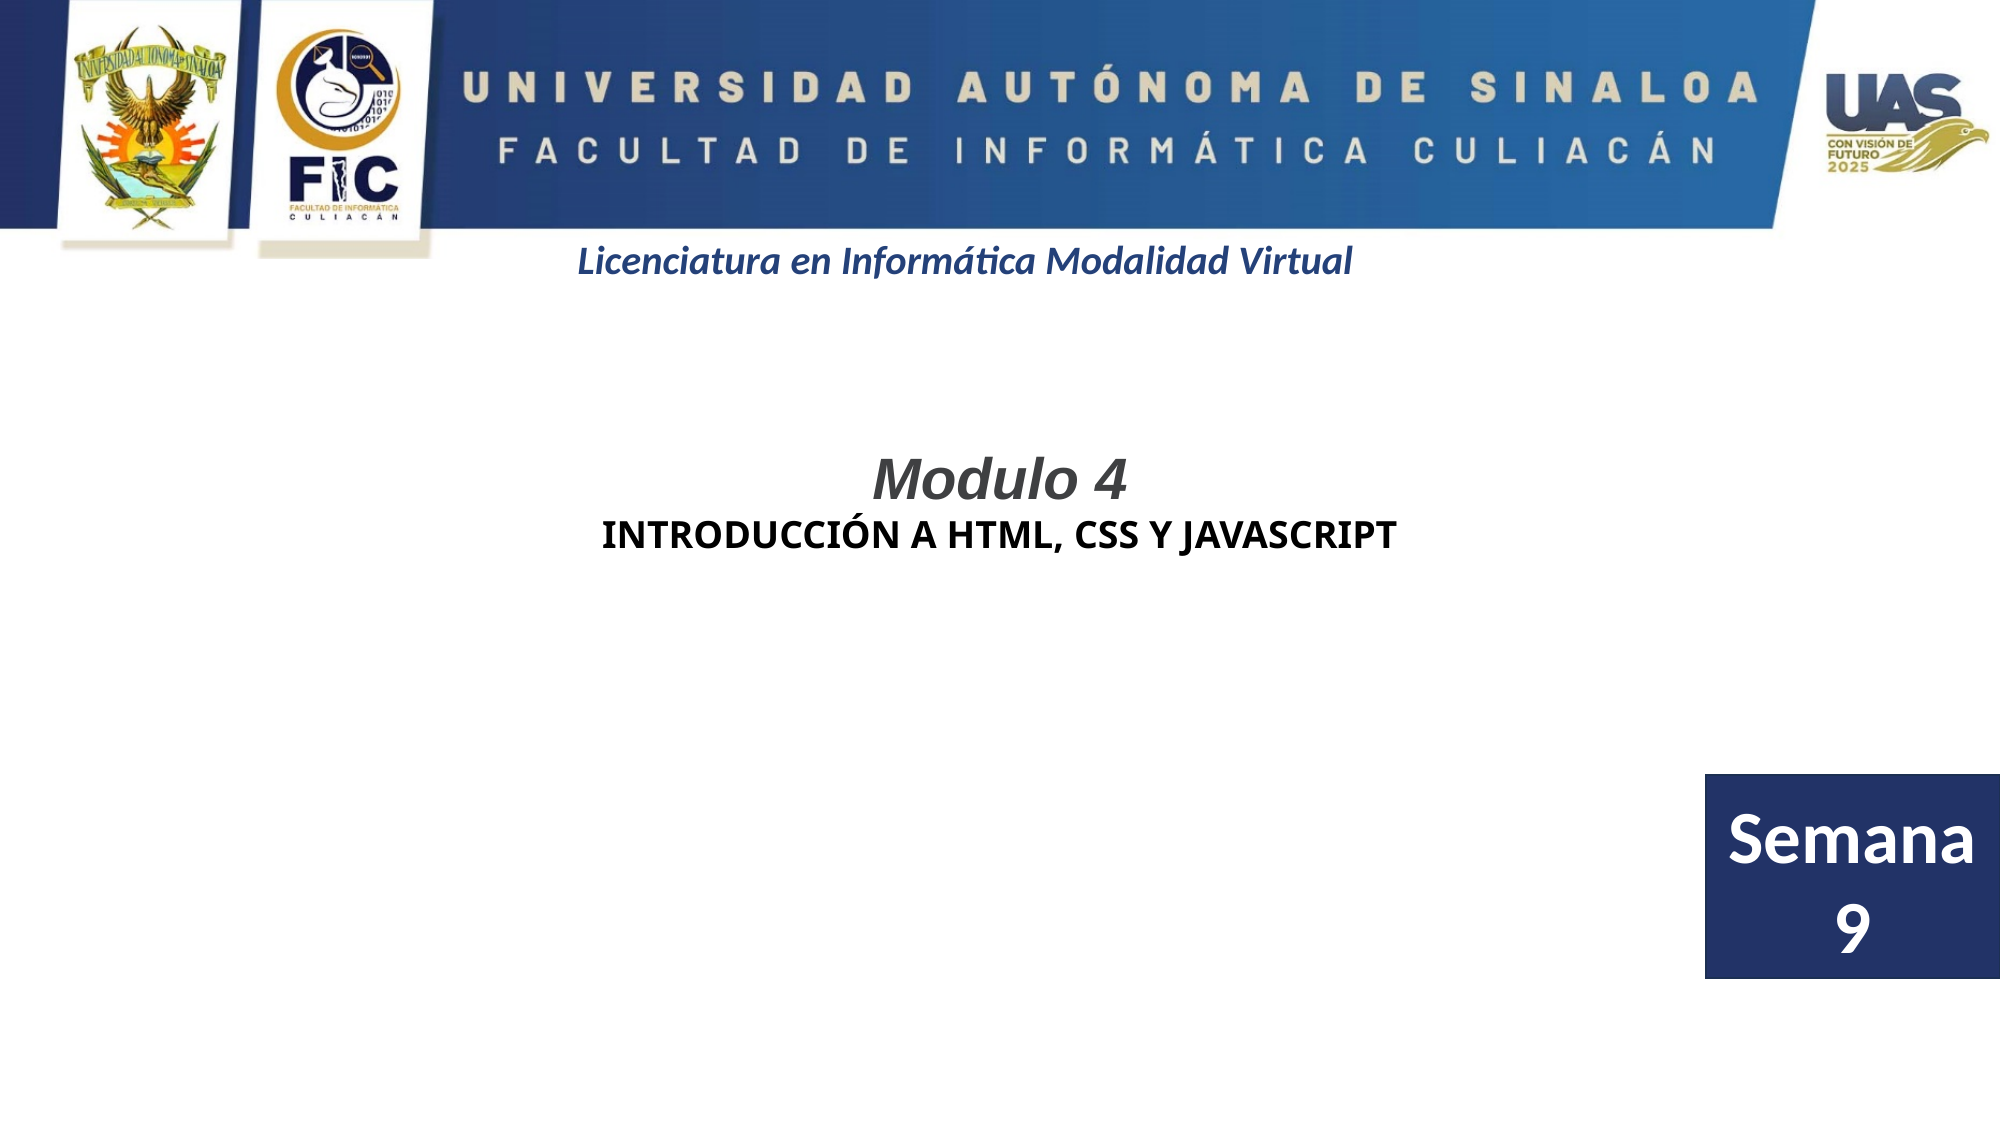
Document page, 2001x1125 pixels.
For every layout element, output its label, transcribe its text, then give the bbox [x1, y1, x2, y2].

text_box Modulo 4 INTRODUCCIÓN A HTML, CSS Y JAVASCRIPT [0, 433, 2000, 564]
picture [0, 0, 2000, 259]
text_box Semana 9 [1705, 781, 2000, 976]
text_box [1705, 774, 2000, 781]
text_box Licenciatura en Informática Modalidad Virtual [562, 270, 1521, 319]
